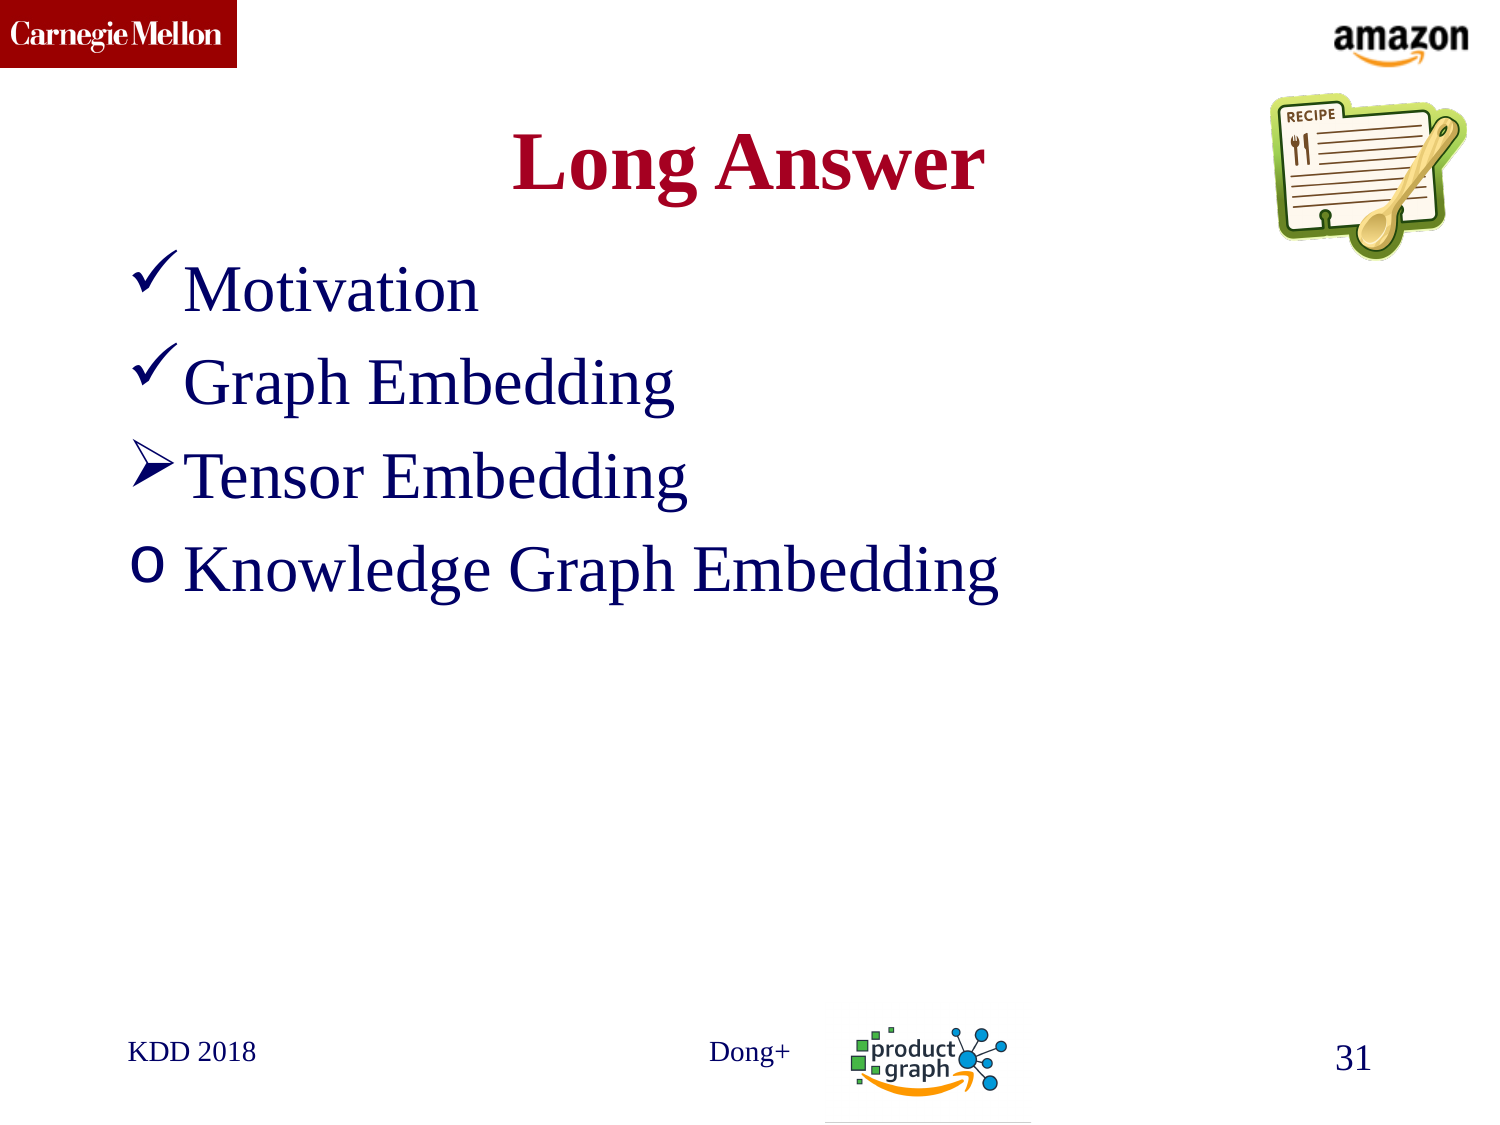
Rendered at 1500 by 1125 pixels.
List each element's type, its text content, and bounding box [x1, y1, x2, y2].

title Long Answer [112, 99, 1265, 213]
picture [1322, 4, 1484, 88]
slide_number 31 [1074, 1024, 1388, 1101]
picture [1270, 93, 1468, 261]
footer Dong+ [512, 1024, 988, 1101]
slide_number KDD 2018 [112, 1024, 426, 1101]
list Motivation Graph Embedding Tensor Embedding Knowledge Graph Embedding [112, 237, 1428, 1001]
picture [0, 0, 237, 68]
